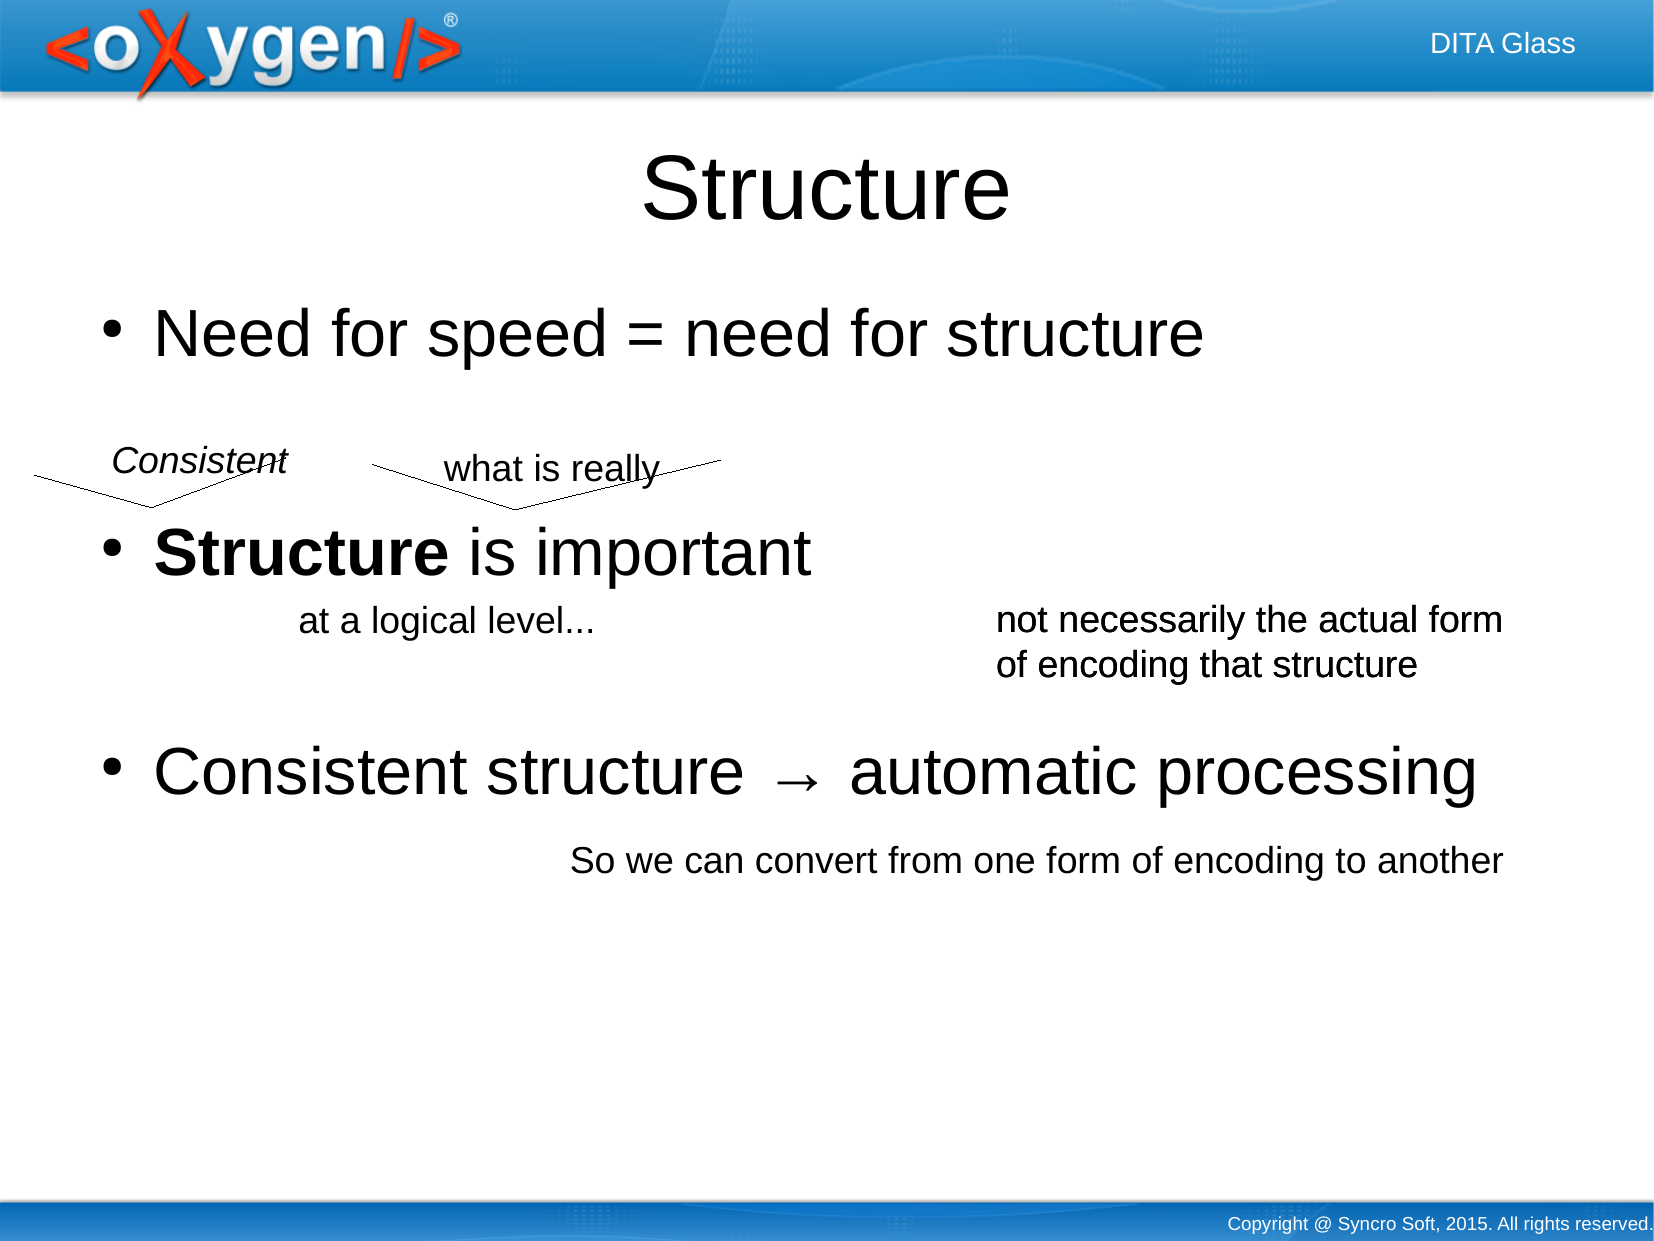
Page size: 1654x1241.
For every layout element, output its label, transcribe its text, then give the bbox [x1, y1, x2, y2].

list Need for speed = need for structure Structure is important Consistent structure → automatic processing [82, 290, 1571, 1010]
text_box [34, 428, 721, 511]
title Structure [82, 78, 1571, 286]
text_box at a logical level... [283, 589, 611, 649]
text_box So we can convert from one form of encoding to another [555, 829, 1520, 889]
picture [0, 0, 1654, 109]
text_box not necessarily the actual form of encoding that structure [981, 587, 1519, 692]
picture [0, 1195, 1654, 1241]
